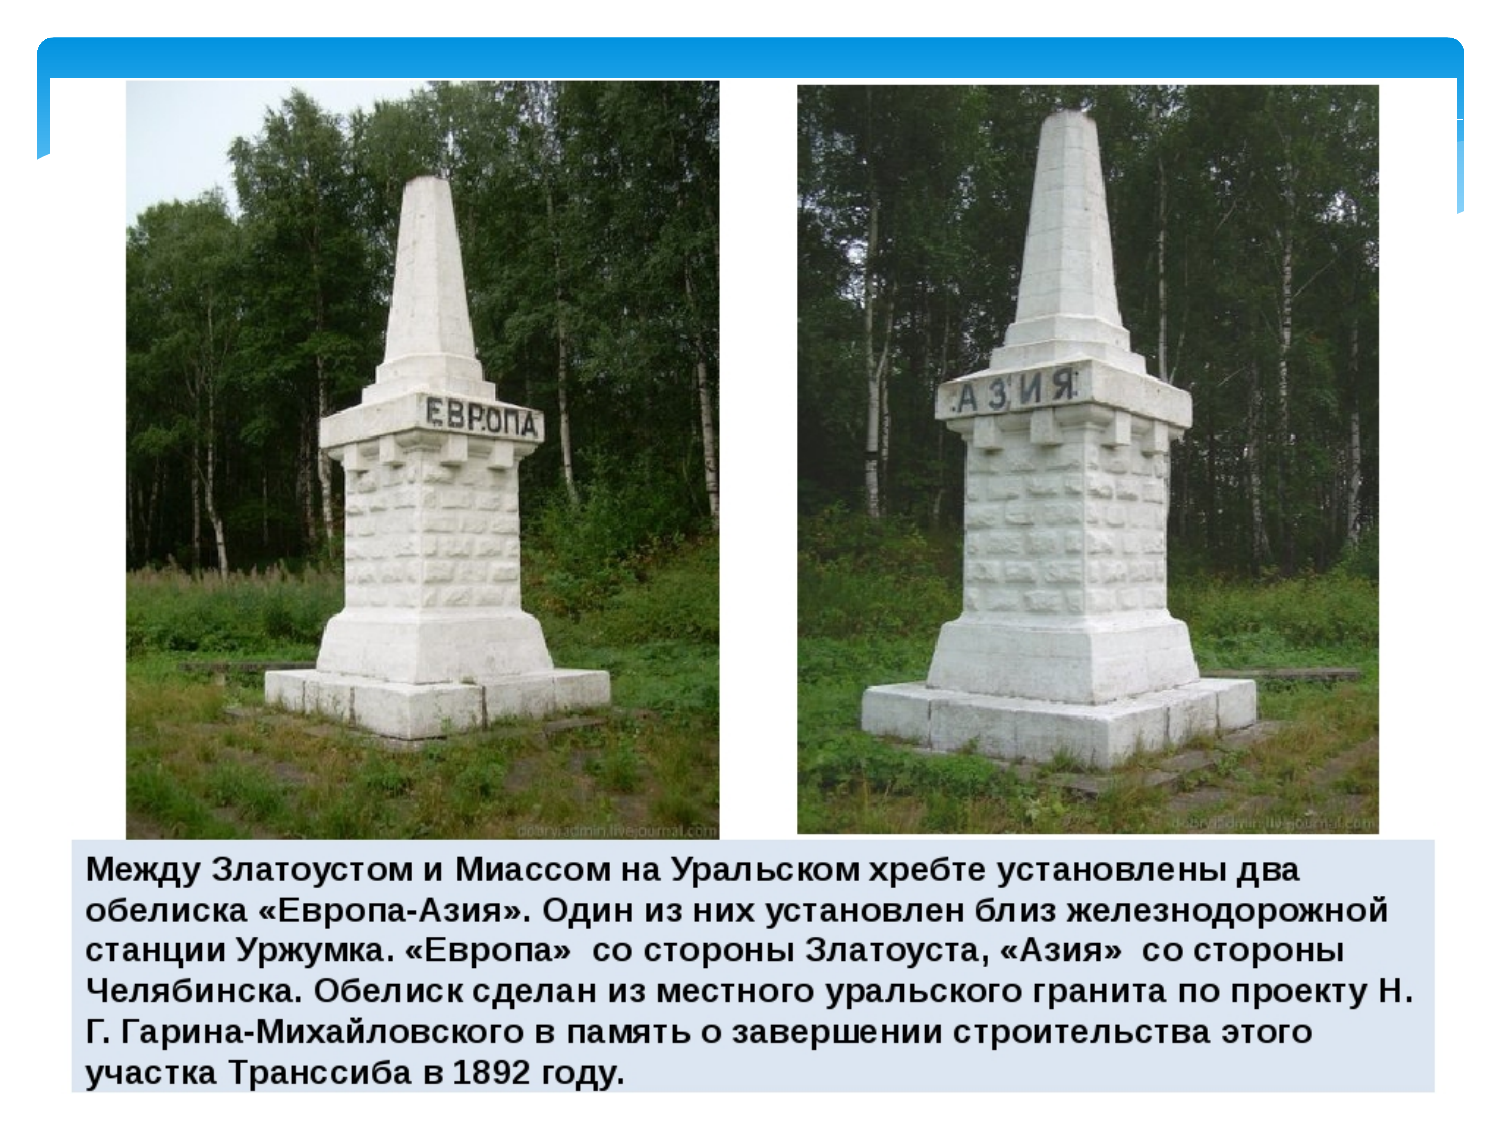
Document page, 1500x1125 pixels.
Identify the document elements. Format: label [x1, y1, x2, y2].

picture [50, 77, 1457, 1095]
